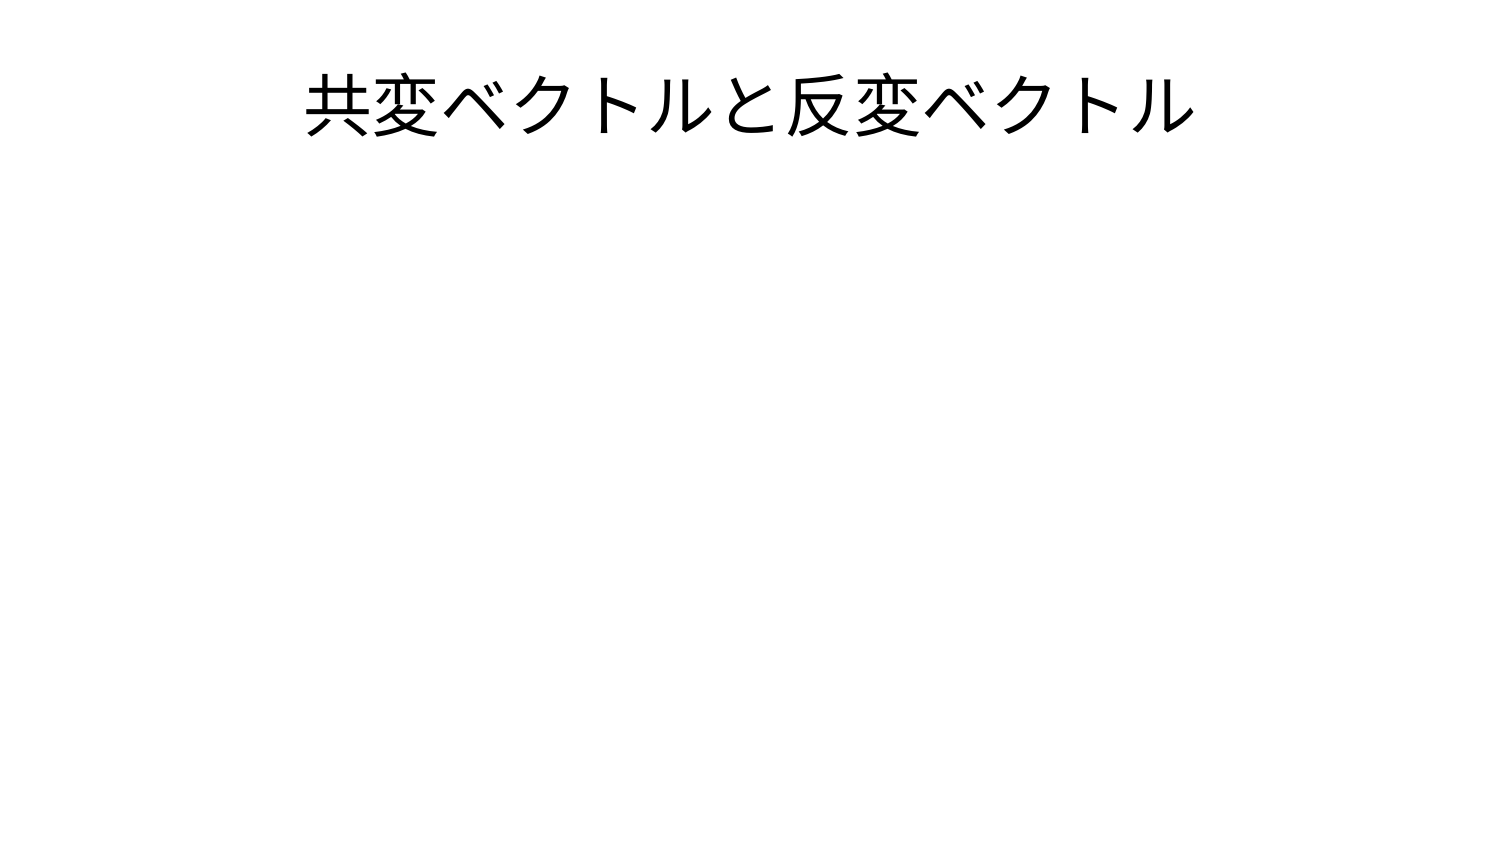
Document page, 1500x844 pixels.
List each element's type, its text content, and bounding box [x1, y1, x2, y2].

title 共変ベクトルと反変ベクトル [75, 33, 1425, 175]
